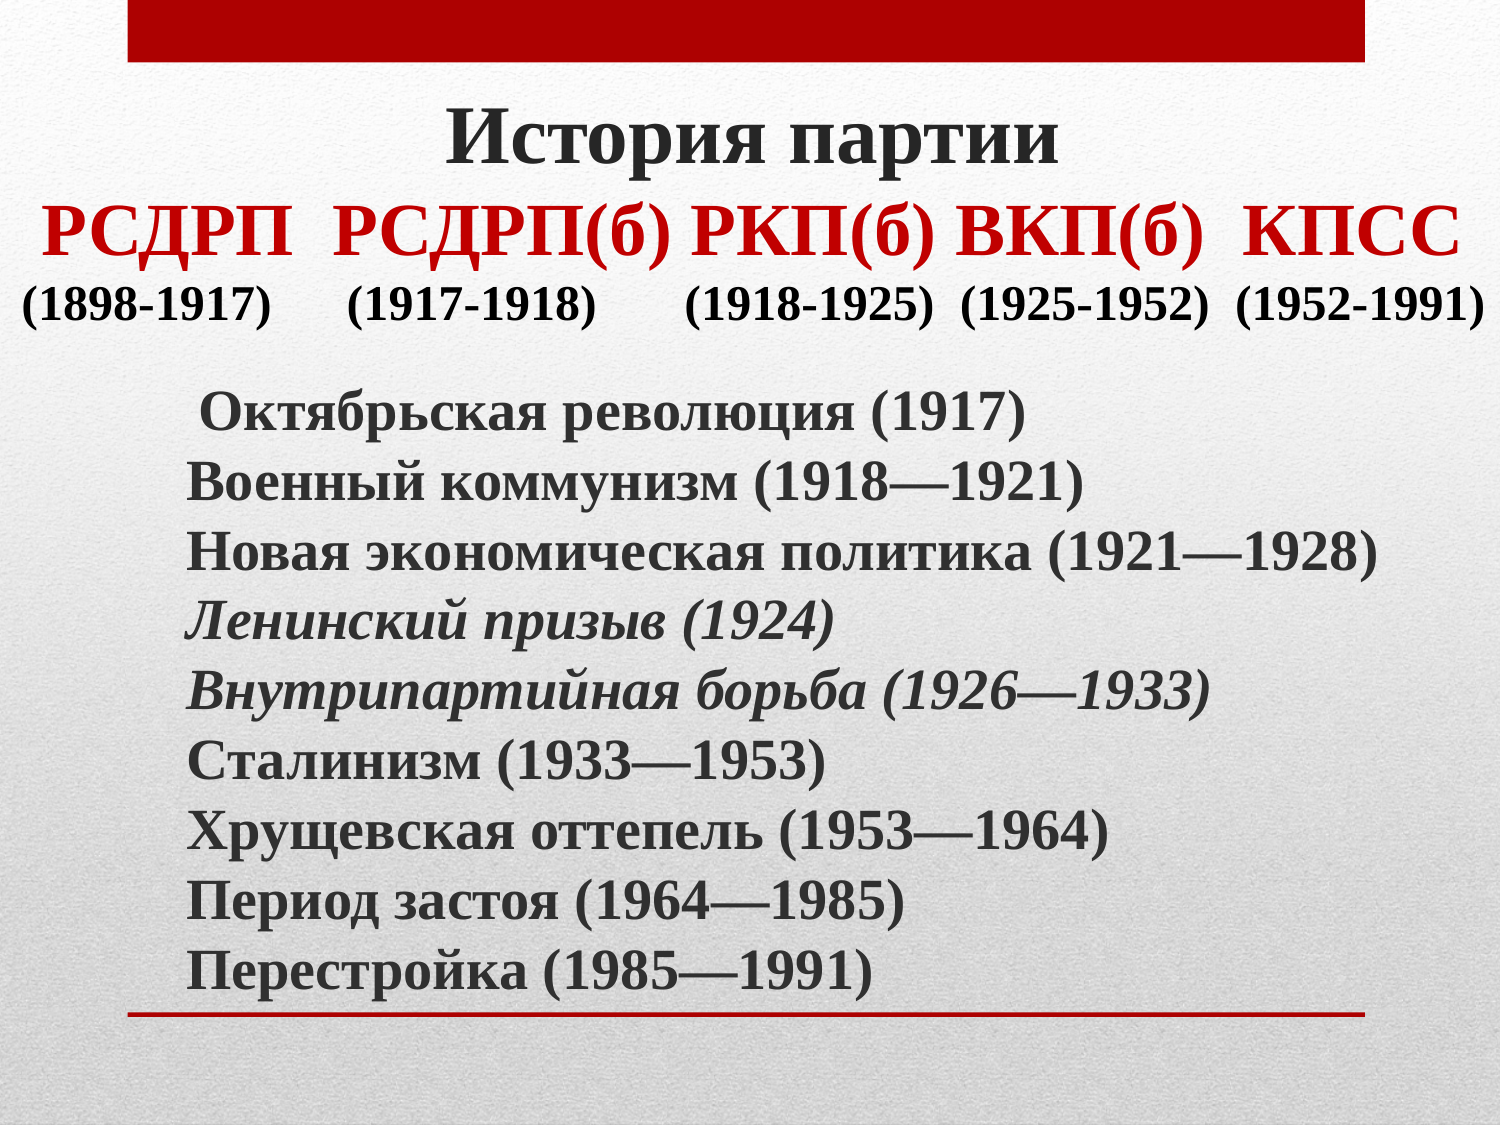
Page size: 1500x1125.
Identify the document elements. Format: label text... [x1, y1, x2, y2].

list Октябрьская революция (1917) Военный коммунизм (1918—1921) Новая экономическая политика (1921—1928) Ленинский призыв (1924) Внутрипартийная борьба (1926—1933) Сталинизм (1933—1953) Хрущевская оттепель (1953—1964) Период застоя (1964—1985) Перестройка (1985—1991) [171, 338, 1409, 1035]
title История партии РСДРП РСДРП(б) РКП(б) ВКП(б) КПСС (1898-1917) (1917-1918) (1918-1925) (1925-1952) (1952-1991) [3, 160, 1500, 338]
